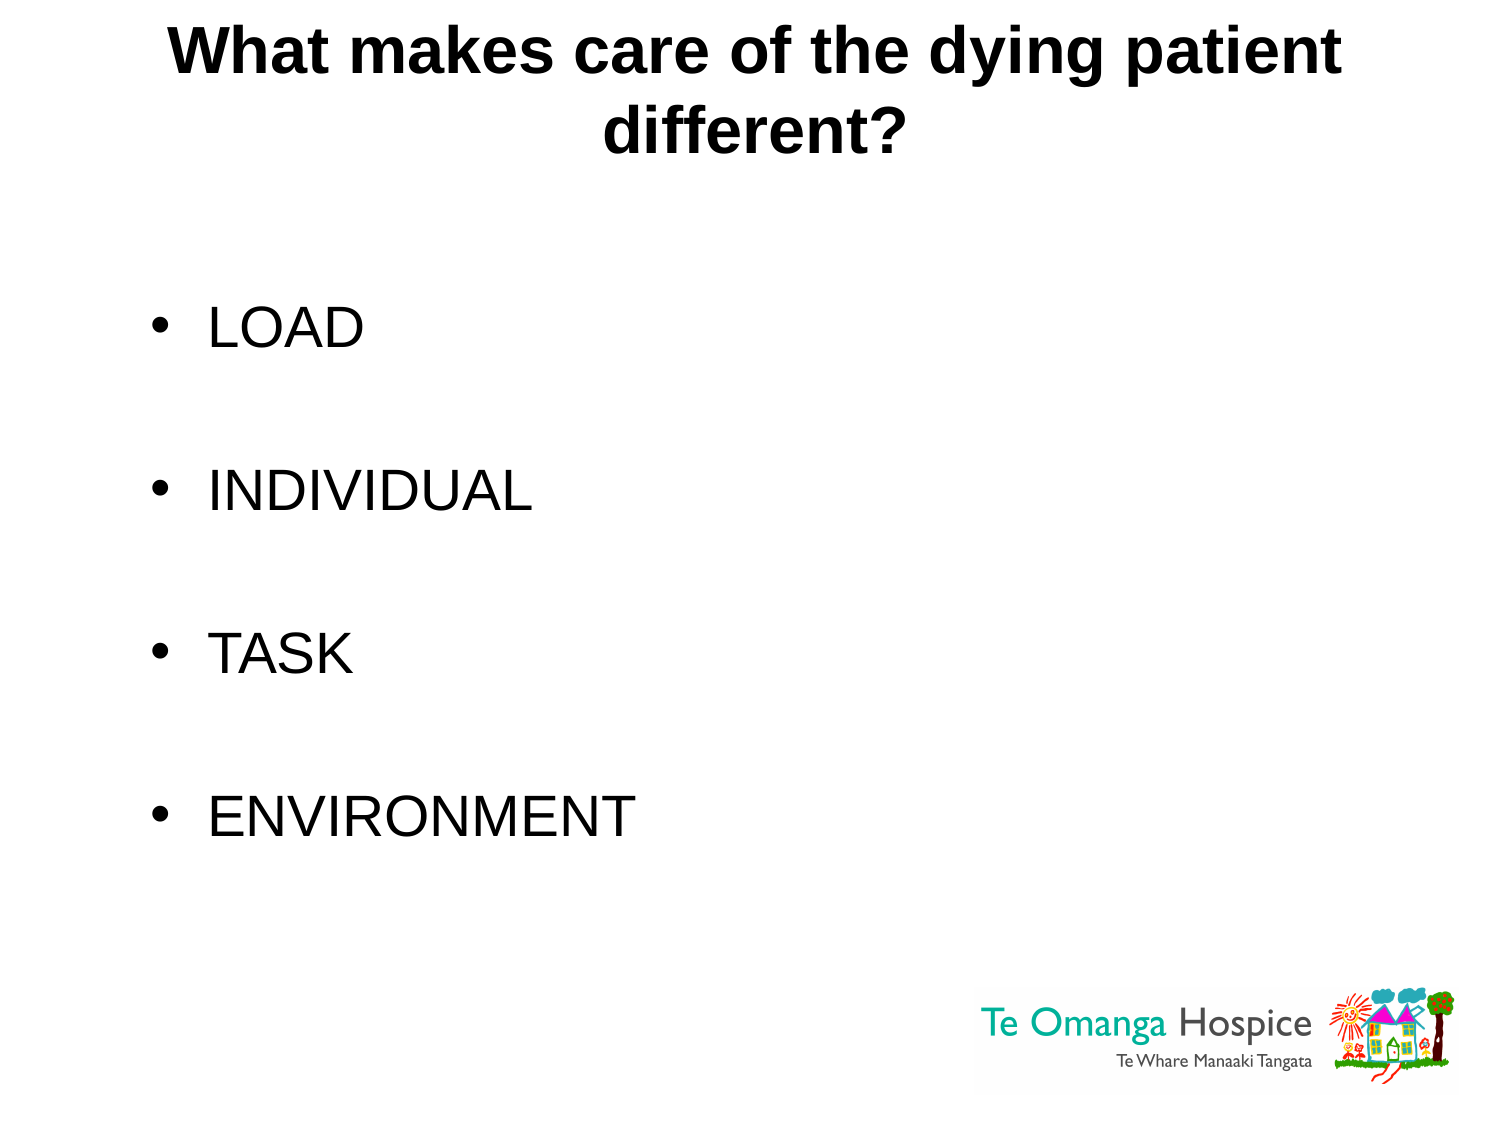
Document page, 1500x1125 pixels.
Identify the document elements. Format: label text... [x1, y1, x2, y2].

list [974, 987, 1459, 1095]
title What makes care of the dying patient different? [88, 45, 1424, 209]
list LOAD INDIVIDUAL TASK ENVIRONMENT [135, 219, 1400, 963]
